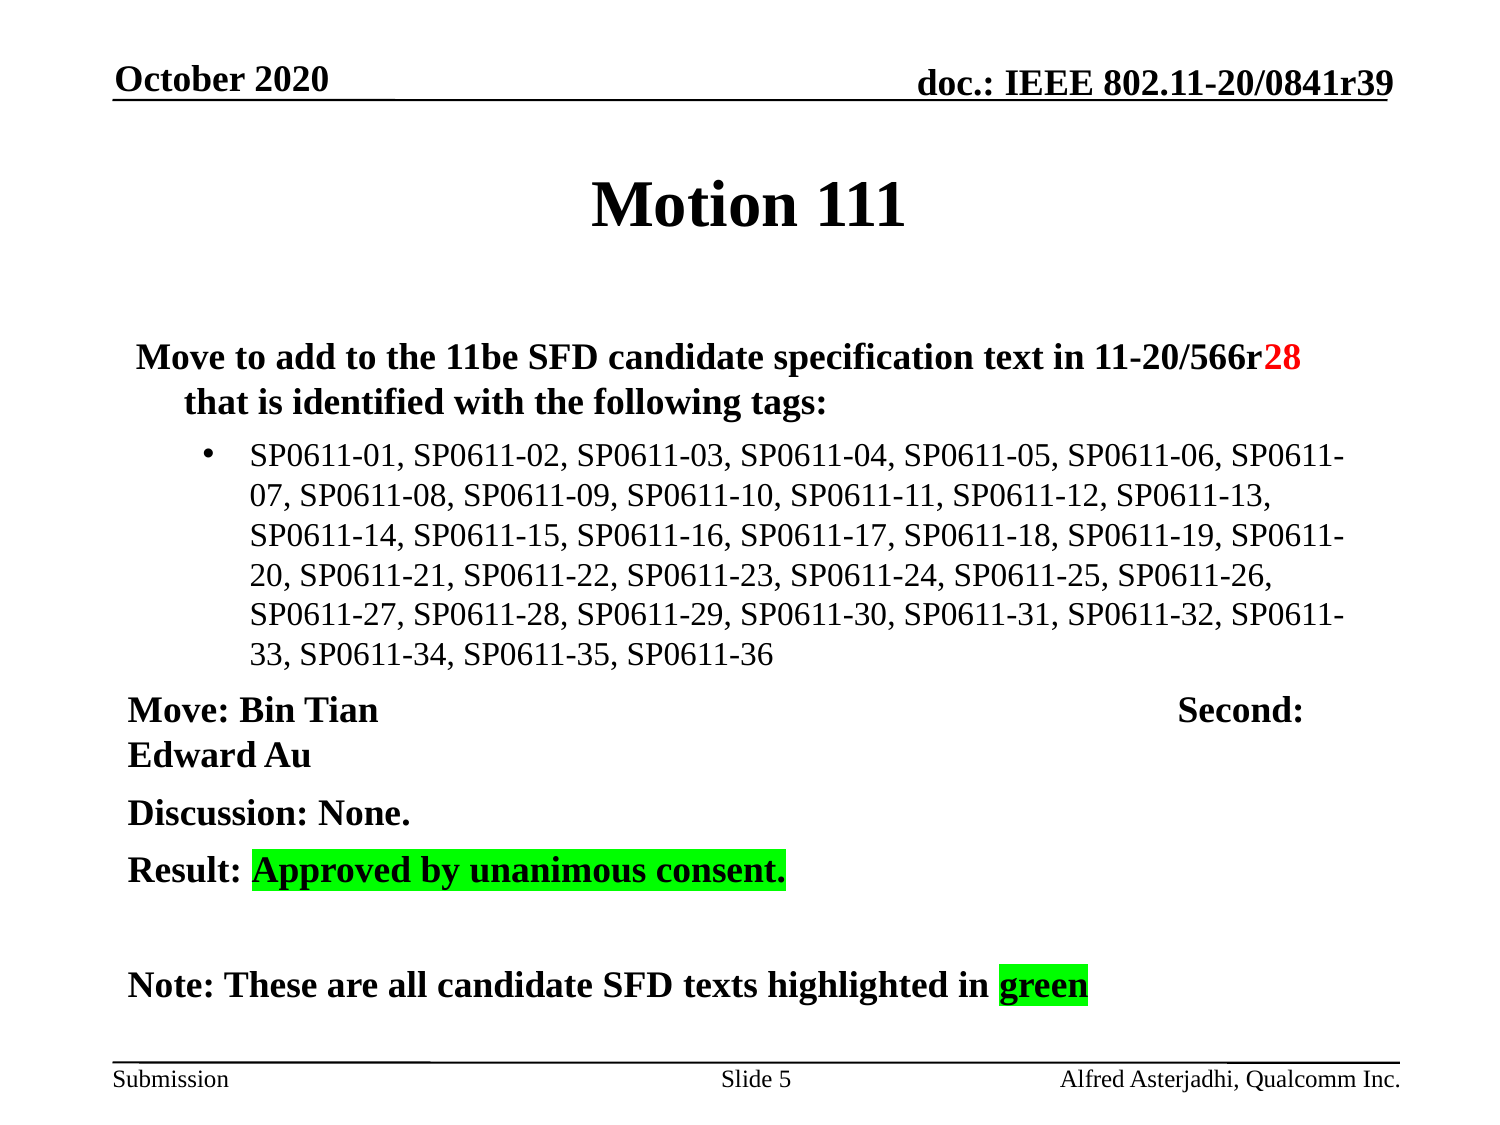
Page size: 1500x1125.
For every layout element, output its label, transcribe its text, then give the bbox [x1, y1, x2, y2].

title Motion 111 [112, 112, 1388, 288]
slide_number Slide 5 [712, 1061, 800, 1123]
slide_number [114, 54, 423, 100]
list Move to add to the 11be SFD candidate specification text in 11-20/566r28 that is identified with the following tags: SP0611-01, SP0611-02, SP0611-03, SP0611-04, SP0611-05, SP0611-06, SP0611-07, SP0611-08, SP0611-09, SP0611-10, SP0611-11, SP0611-12, SP0611-13, SP0611-14, SP0611-15, SP0611-16, SP0611-17, SP0611-18, SP0611-19, SP0611-20, SP0611-21, SP0611-22, SP0611-23, SP0611-24, SP0611-25, SP0611-26, SP0611-27, SP0611-28, SP0611-29, SP0611-30, SP0611-31, SP0611-32, SP0611-33, SP0611-34, SP0611-35, SP0611-36 Move: Bin Tian Second: Edward Au Discussion: None. Result: Approved by unanimous consent. Note: These are all candidate SFD texts highlighted in green [112, 324, 1388, 1000]
footer Alfred Asterjadhi, Qualcomm Inc. [878, 1061, 1402, 1093]
